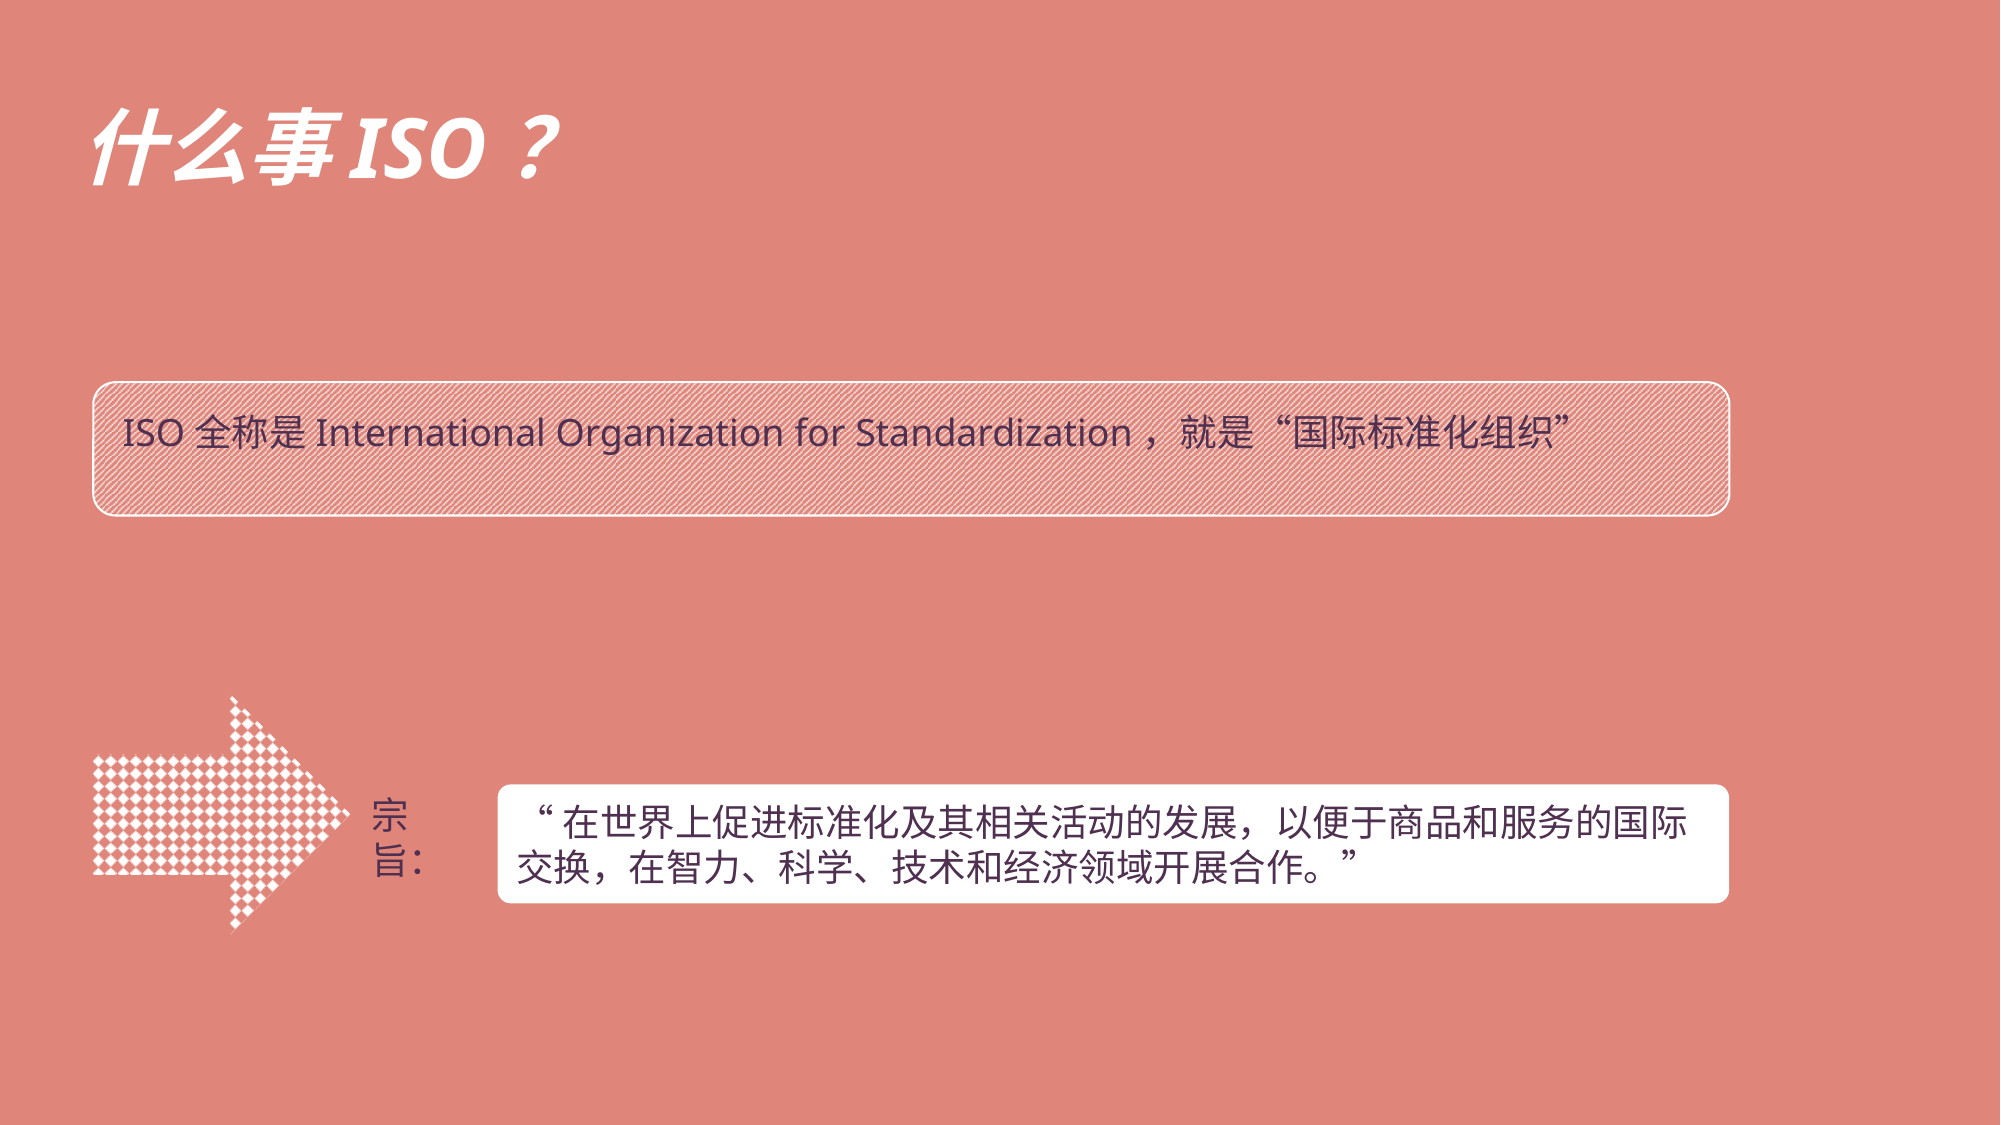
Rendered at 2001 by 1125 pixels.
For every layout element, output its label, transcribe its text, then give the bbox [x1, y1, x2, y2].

text_box 宗旨： [356, 784, 493, 890]
text_box 什么事ISO？ [66, 87, 755, 203]
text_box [92, 381, 1730, 516]
text_box “在世界上促进标准化及其相关活动的发展，以便于商品和服务的国际交换，在智力、科学、技术和经济领域开展合作。” [497, 784, 1730, 904]
text_box [93, 694, 351, 936]
